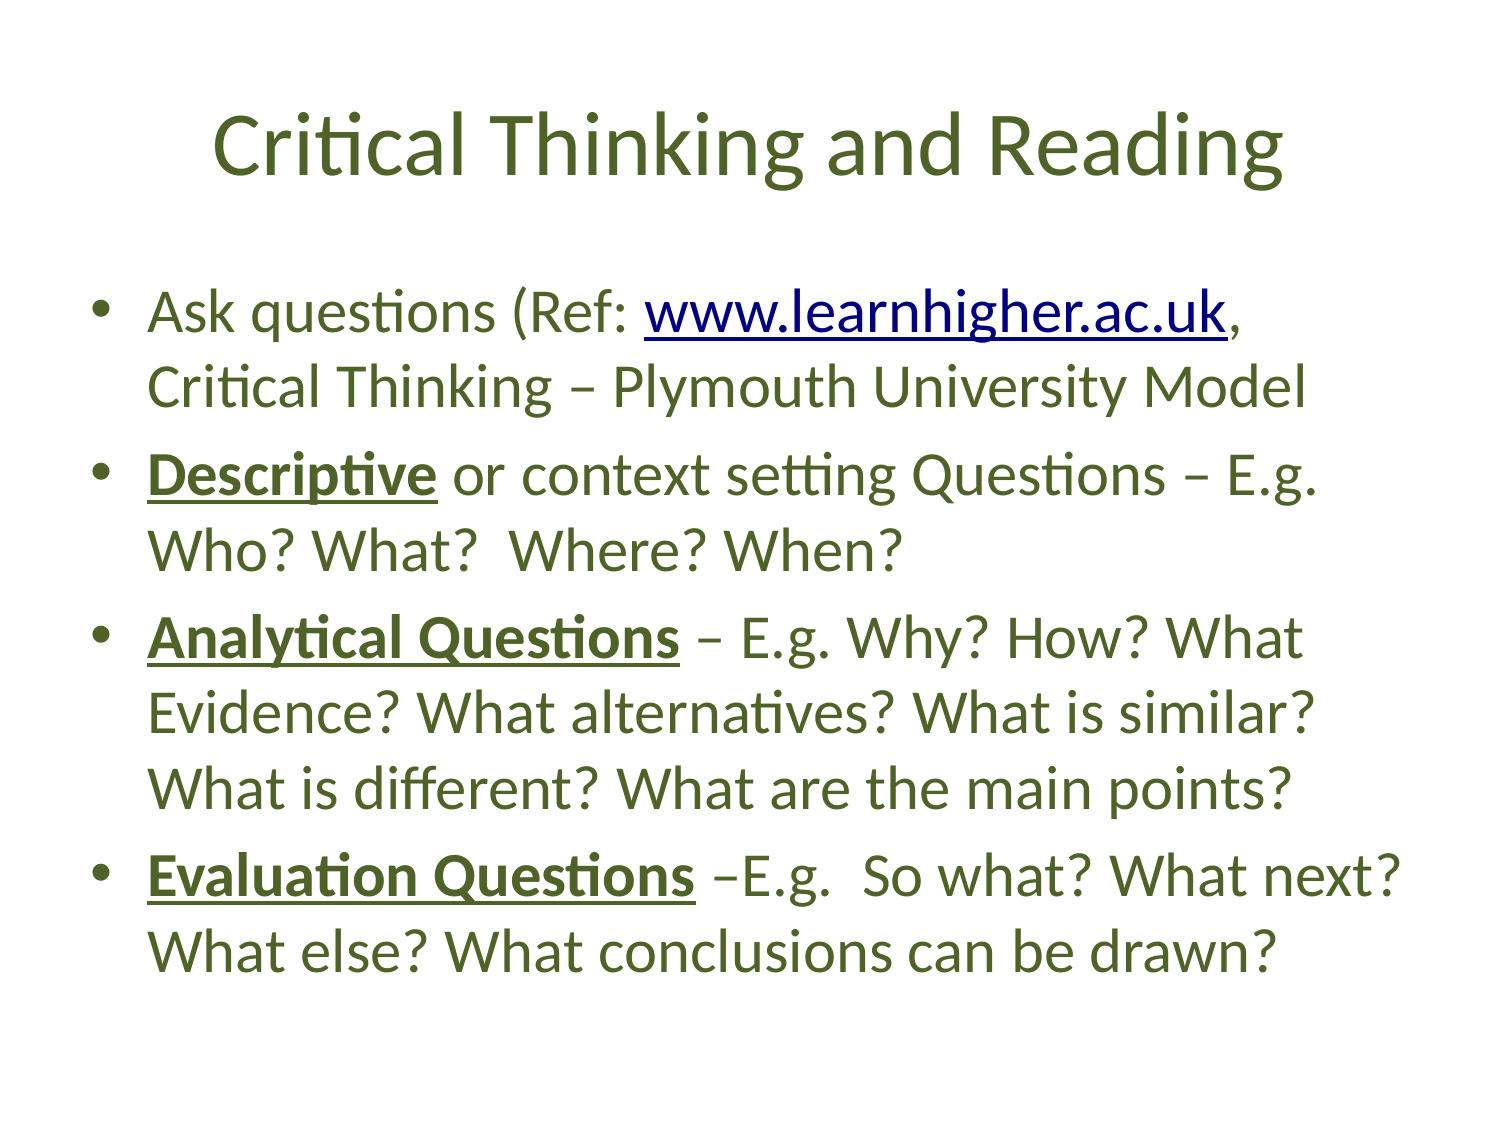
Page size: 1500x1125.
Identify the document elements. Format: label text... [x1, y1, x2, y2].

list Ask questions (Ref: www.learnhigher.ac.uk, Critical Thinking – Plymouth University Model Descriptive or context setting Questions – E.g. Who? What? Where? When? Analytical Questions – E.g. Why? How? What Evidence? What alternatives? What is similar? What is different? What are the main points? Evaluation Questions –E.g. So what? What next? What else? What conclusions can be drawn? [74, 262, 1426, 1006]
title Critical Thinking and Reading [74, 44, 1426, 233]
